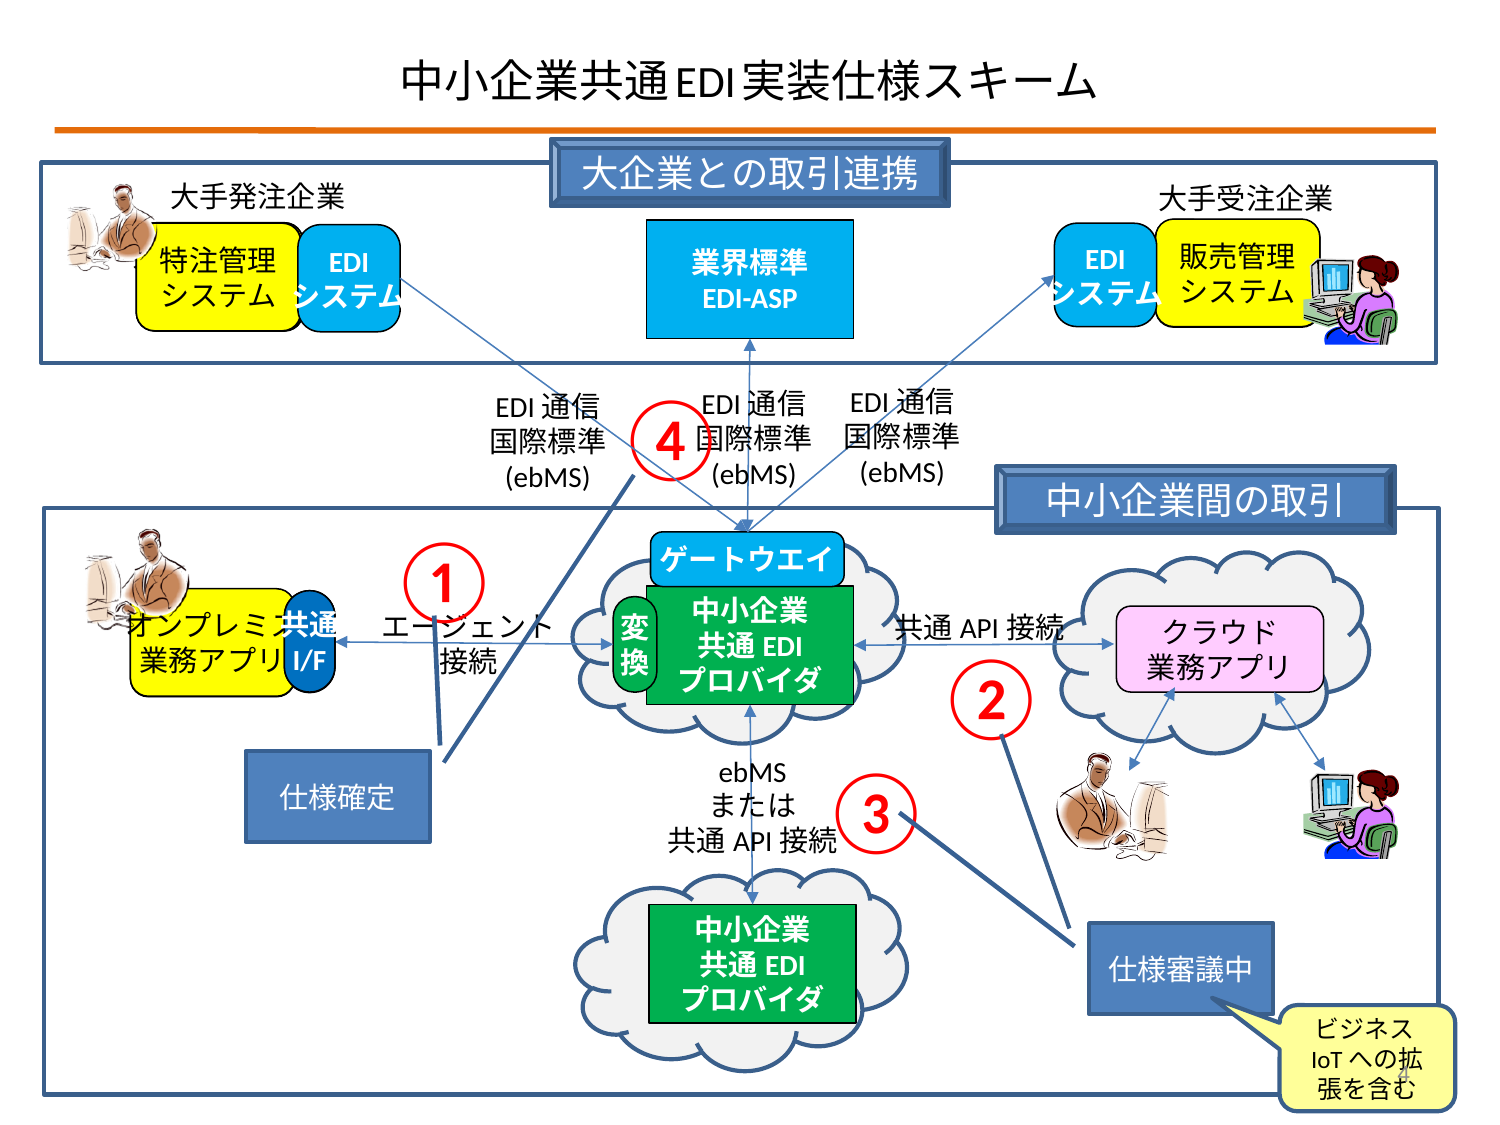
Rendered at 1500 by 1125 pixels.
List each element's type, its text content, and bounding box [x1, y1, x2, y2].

picture [82, 527, 191, 631]
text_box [334, 641, 428, 645]
text_box 大企業との取引連携 [549, 138, 951, 208]
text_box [749, 704, 753, 905]
text_box 販売管理 システム [1155, 221, 1320, 327]
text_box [899, 812, 1075, 947]
slide_number 4 [1074, 1042, 1425, 1103]
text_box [399, 277, 743, 533]
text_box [1128, 686, 1176, 771]
text_box 大手受注企業 [1139, 174, 1353, 221]
picture [65, 182, 159, 272]
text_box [1273, 691, 1326, 771]
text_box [747, 274, 1055, 533]
text_box [39, 160, 1438, 365]
text_box EDI システム [1054, 223, 1157, 327]
title 中小企業共通EDI実装仕様スキーム [75, 45, 1425, 115]
picture [1052, 751, 1170, 863]
picture [1303, 254, 1400, 346]
picture [1303, 769, 1400, 861]
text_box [433, 615, 441, 746]
text_box ビジネスIoTへの拡張を含む [1210, 995, 1458, 1114]
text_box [445, 641, 614, 645]
text_box [42, 506, 1441, 1097]
text_box 中小企業間の取引 [1060, 464, 1397, 535]
